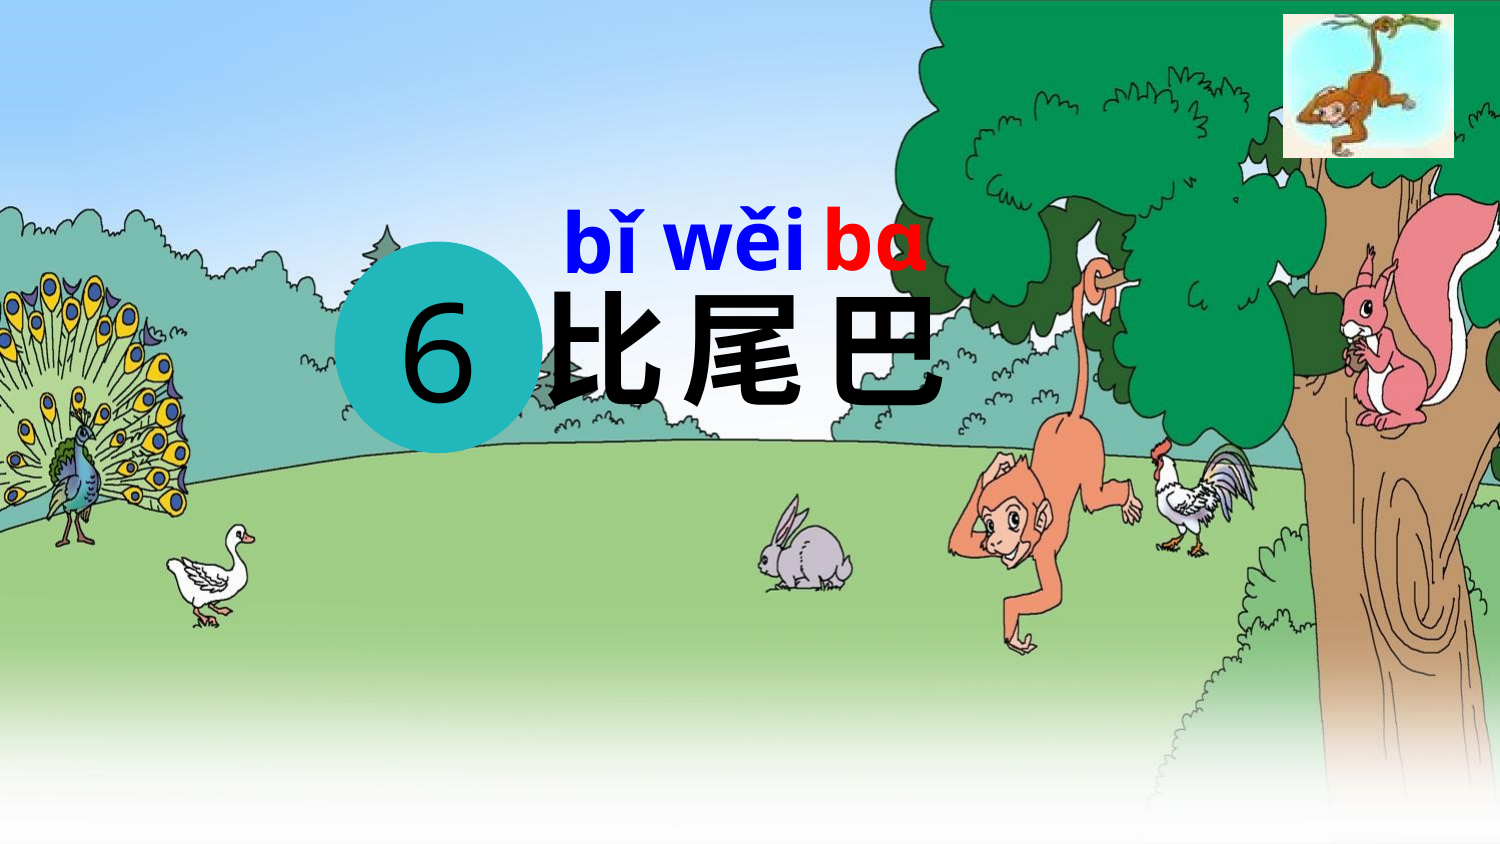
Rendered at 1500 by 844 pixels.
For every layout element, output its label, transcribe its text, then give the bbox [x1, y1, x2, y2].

text_box [427, 188, 543, 287]
text_box bɑ [807, 179, 942, 264]
text_box bǐ [546, 183, 655, 264]
text_box 比尾巴 [526, 264, 1079, 429]
text_box wěi [647, 179, 807, 264]
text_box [1283, 14, 1454, 158]
picture [0, 0, 1500, 844]
text_box 6 [334, 241, 526, 454]
